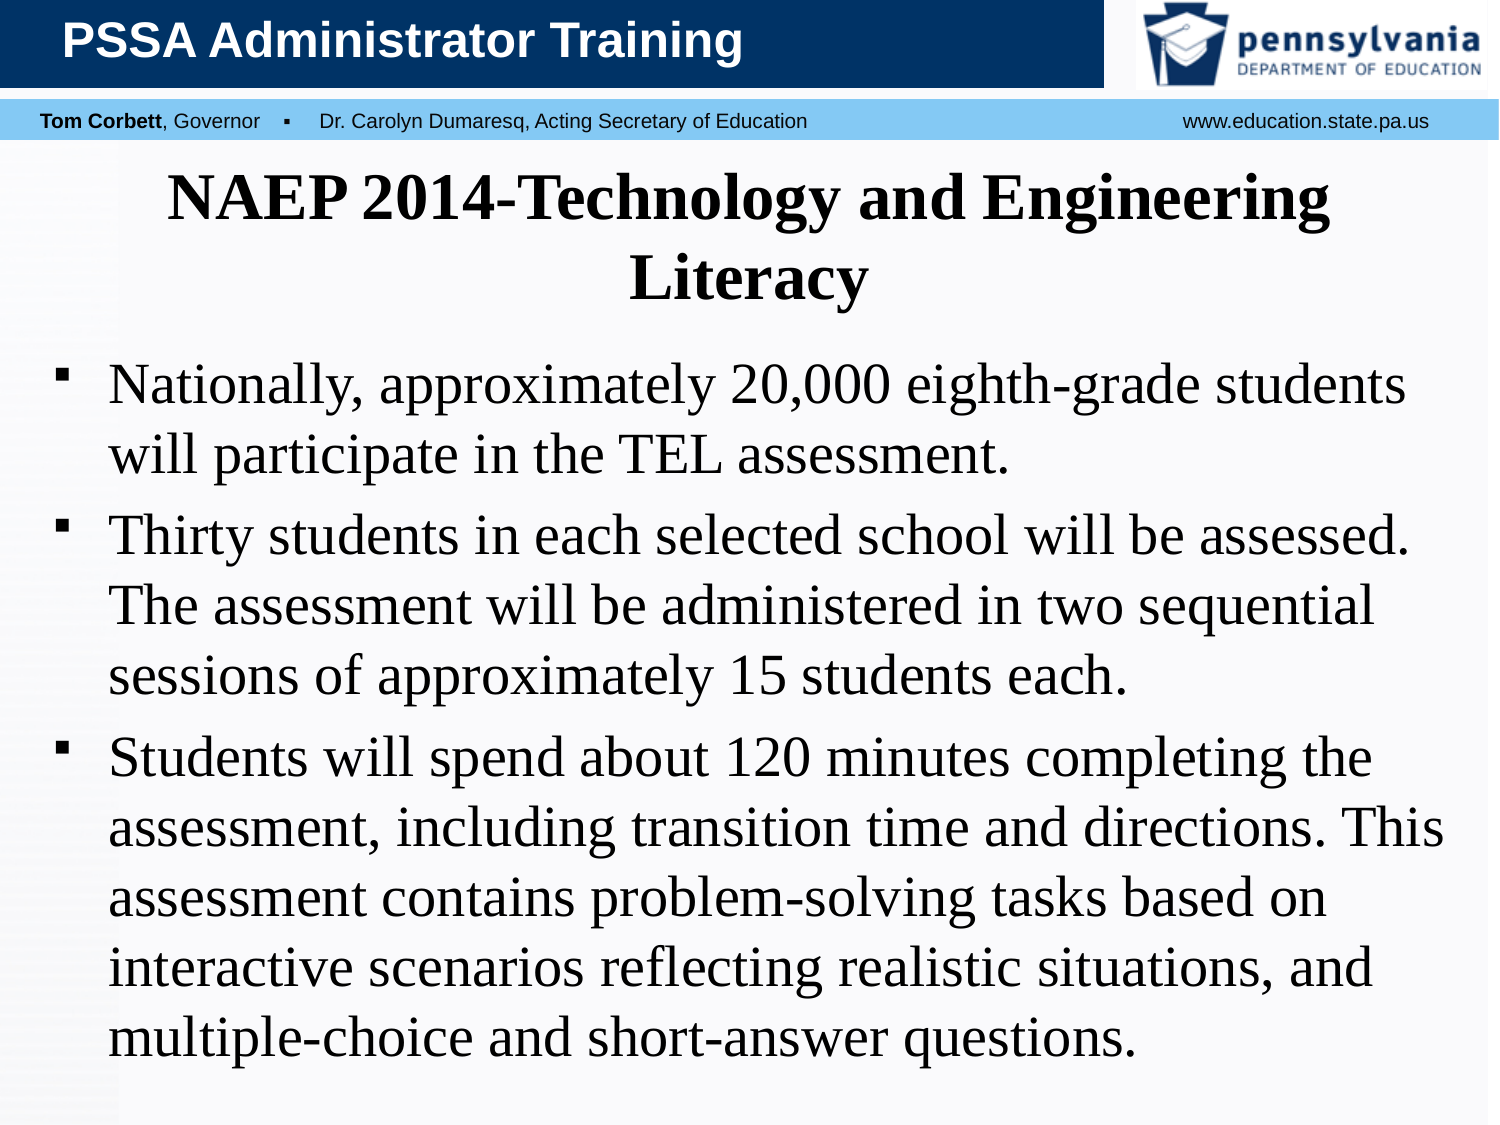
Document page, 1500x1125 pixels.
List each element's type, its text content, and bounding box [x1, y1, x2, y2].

title NAEP 2014-Technology and Engineering Literacy [112, 174, 1388, 291]
picture [0, 140, 1488, 1125]
picture [0, 0, 1488, 99]
list Nationally, approximately 20,000 eighth-grade students will participate in the TEL assessment. Thirty students in each selected school will be assessed. The assessment will be administered in two sequential sessions of approximately 15 students each. Students will spend about 120 minutes completing the assessment, including transition time and directions. This assessment contains problem-solving tasks based on interactive scenarios reflecting realistic situations, and multiple-choice and short-answer questions. [37, 337, 1463, 1080]
